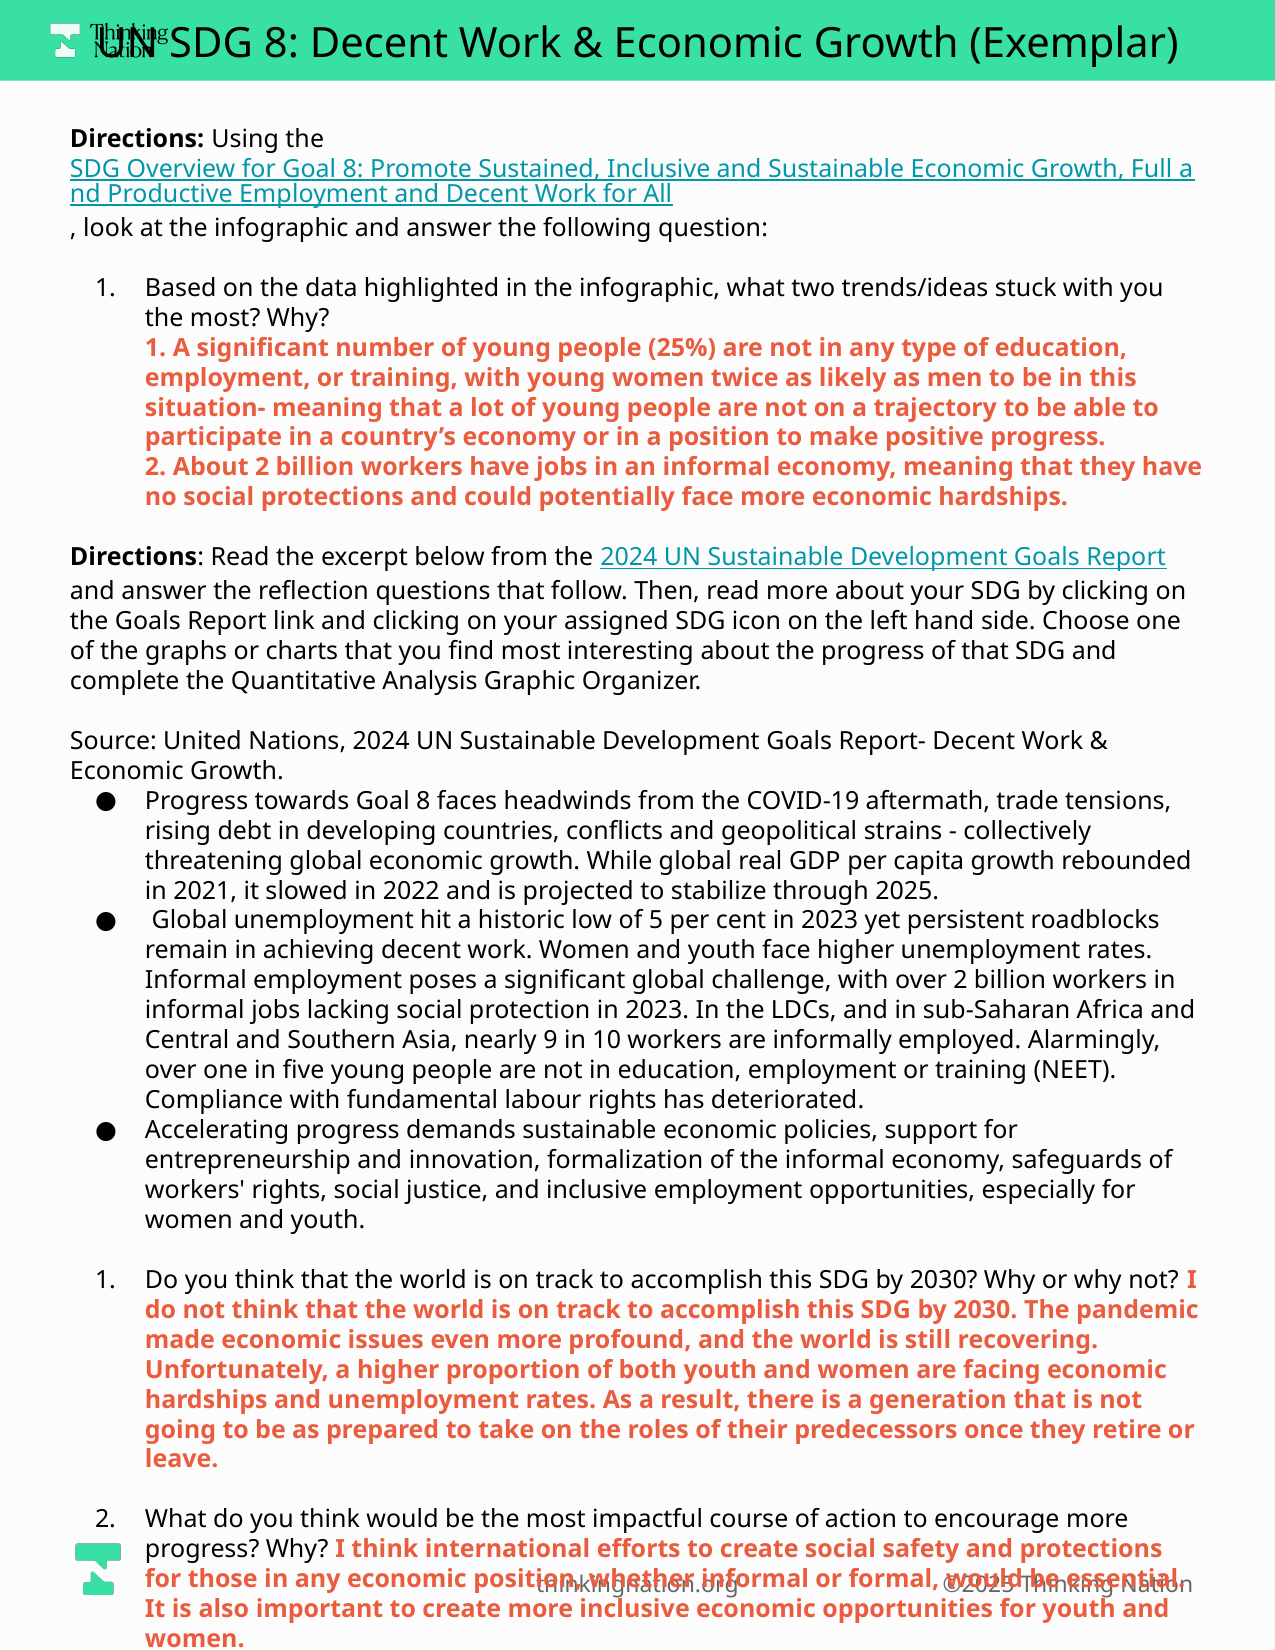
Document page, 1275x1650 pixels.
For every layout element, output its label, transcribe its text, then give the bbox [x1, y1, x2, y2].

picture [36, 12, 172, 69]
picture [62, 1533, 134, 1605]
text_box UN SDG 8: Decent Work & Economic Growth (Exemplar) [0, 0, 1275, 81]
text_box Directions: Using the SDG Overview for Goal 8: Promote Sustained, Inclusive and Sustainable Economic Growth, Full and Productive Employment and Decent Work for All, look at the infographic and answer the following question: Based on the data highlighted in the infographic, what two trends/ideas stuck with you the most? Why? 1. A significant number of young people (25%) are not in any type of education, employment, or training, with young women twice as likely as men to be in this situation- meaning that a lot of young people are not on a trajectory to be able to participate in a country’s economy or in a position to make positive progress. 2. About 2 billion workers have jobs in an informal economy, meaning that they have no social protections and could potentially face more economic hardships. Directions: Read the excerpt below from the 2024 UN Sustainable Development Goals Report and answer the reflection questions that follow. Then, read more about your SDG by clicking on the Goals Report link and clicking on your assigned SDG icon on the left hand side. Choose one of the graphs or charts that you find most interesting about the progress of that SDG and complete the Quantitative Analysis Graphic Organizer. Source: United Nations, 2024 UN Sustainable Development Goals Report- Decent Work & Economic Growth. Progress towards Goal 8 faces headwinds from the COVID-19 aftermath, trade tensions, rising debt in developing countries, conflicts and geopolitical strains - collectively threatening global economic growth. While global real GDP per capita growth rebounded in 2021, it slowed in 2022 and is projected to stabilize through 2025. Global unemployment hit a historic low of 5 per cent in 2023 yet persistent roadblocks remain in achieving decent work. Women and youth face higher unemployment rates. Informal employment poses a significant global challenge, with over 2 billion workers in informal jobs lacking social protection in 2023. In the LDCs, and in sub-Saharan Africa and Central and Southern Asia, nearly 9 in 10 workers are informally employed. Alarmingly, over one in five young people are not in education, employment or training (NEET). Compliance with fundamental labour rights has deteriorated. Accelerating progress demands sustainable economic policies, support for entrepreneurship and innovation, formalization of the informal economy, safeguards of workers' rights, social justice, and inclusive employment opportunities, especially for women and youth. Do you think that the world is on track to accomplish this SDG by 2030? Why or why not? I do not think that the world is on track to accomplish this SDG by 2030. The pandemic made economic issues even more profound, and the world is still recovering. Unfortunately, a higher proportion of both youth and women are facing economic hardships and unemployment rates. As a result, there is a generation that is not going to be as prepared to take on the roles of their predecessors once they retire or leave. What do you think would be the most impactful course of action to encourage more progress? Why? I think international efforts to create social safety and protections for those in any economic position, whether informal or formal, would be essential. It is also important to create more inclusive economic opportunities for youth and women. [55, 107, 1222, 1650]
